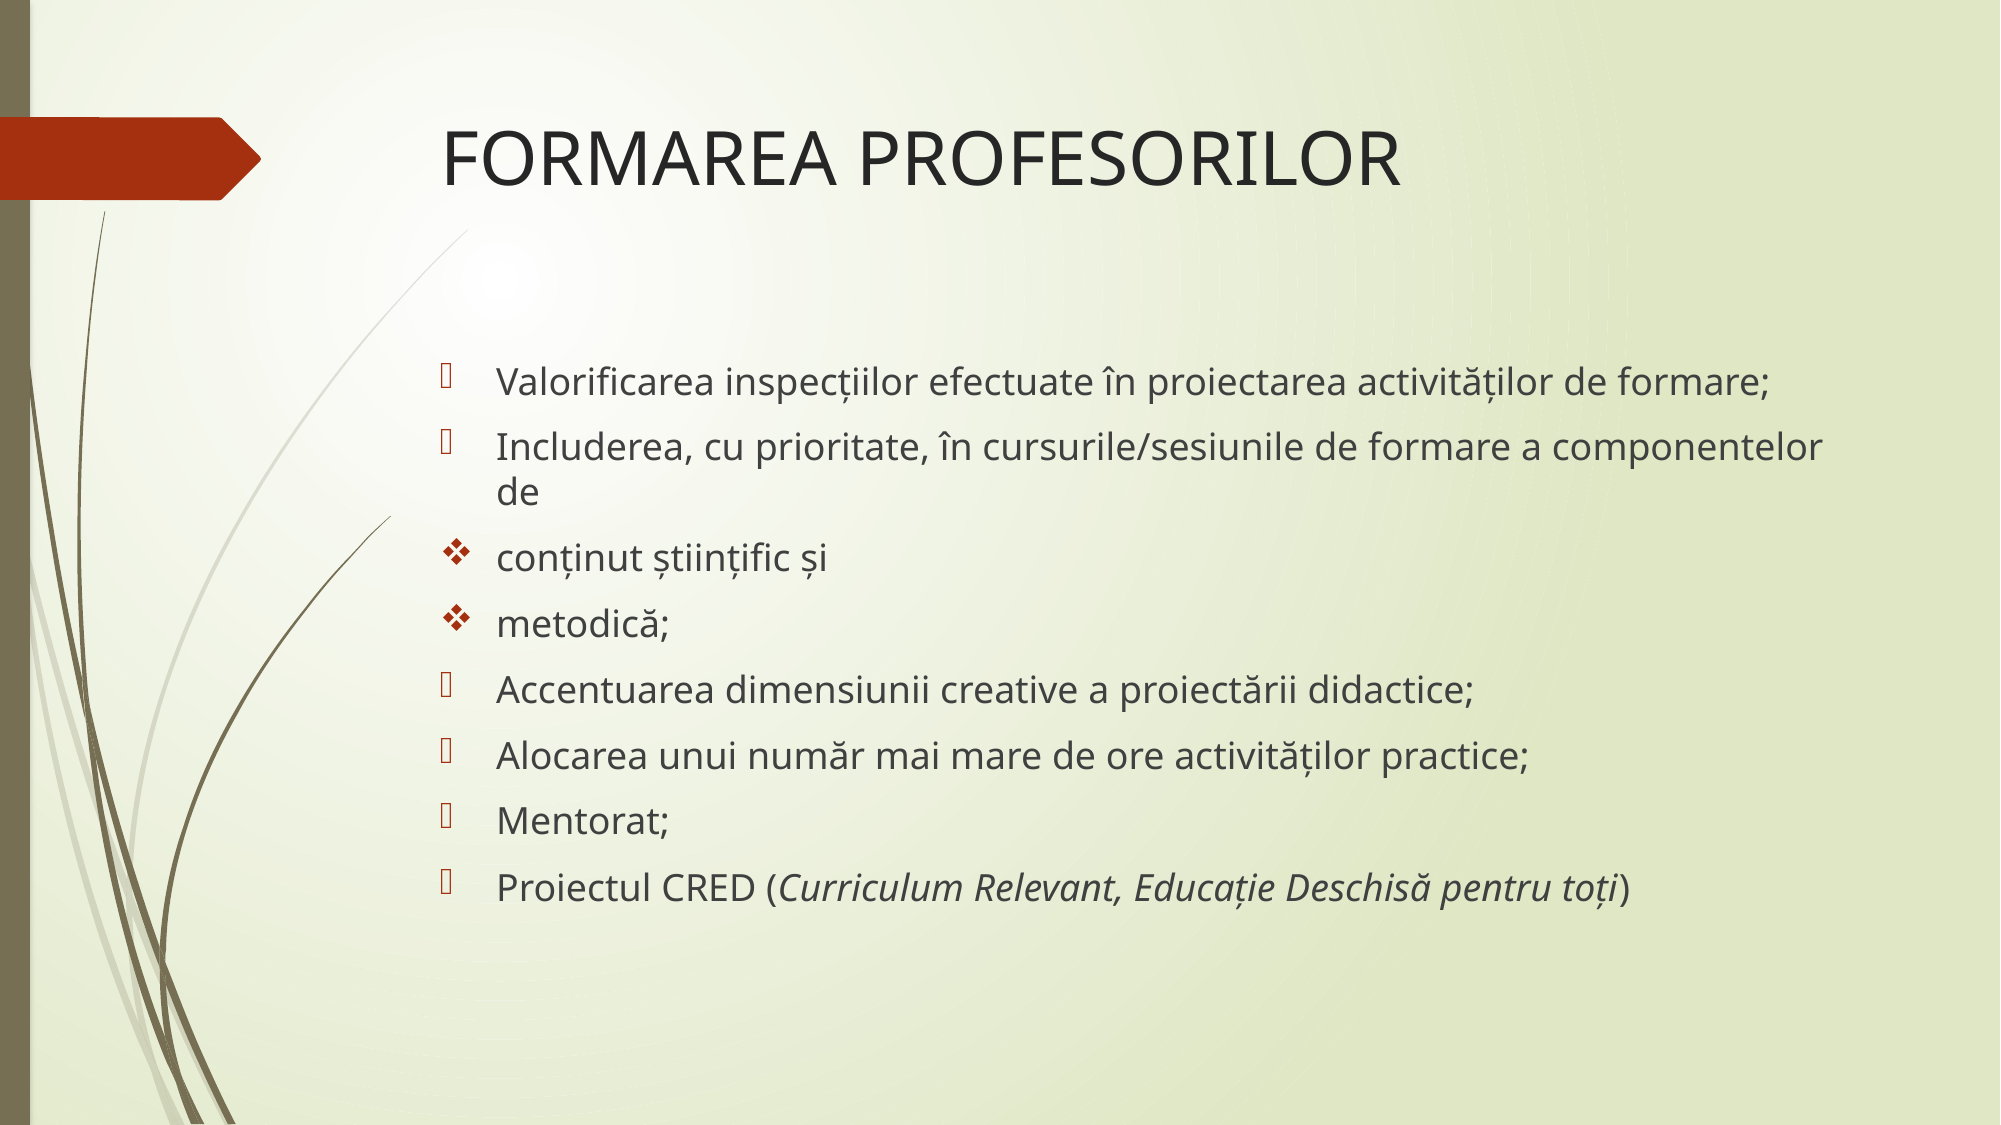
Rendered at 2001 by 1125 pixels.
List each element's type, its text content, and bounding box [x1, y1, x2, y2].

list Valorificarea inspecțiilor efectuate în proiectarea activităților de formare; Includerea, cu prioritate, în cursurile/sesiunile de formare a componentelor de conținut științific și metodică; Accentuarea dimensiunii creative a proiectării didactice; Alocarea unui număr mai mare de ore activităților practice; Mentorat; Proiectul CRED (Curriculum Relevant, Educație Deschisă pentru toți) [424, 350, 1888, 970]
title FORMAREA PROFESORILOR [425, 102, 1888, 313]
